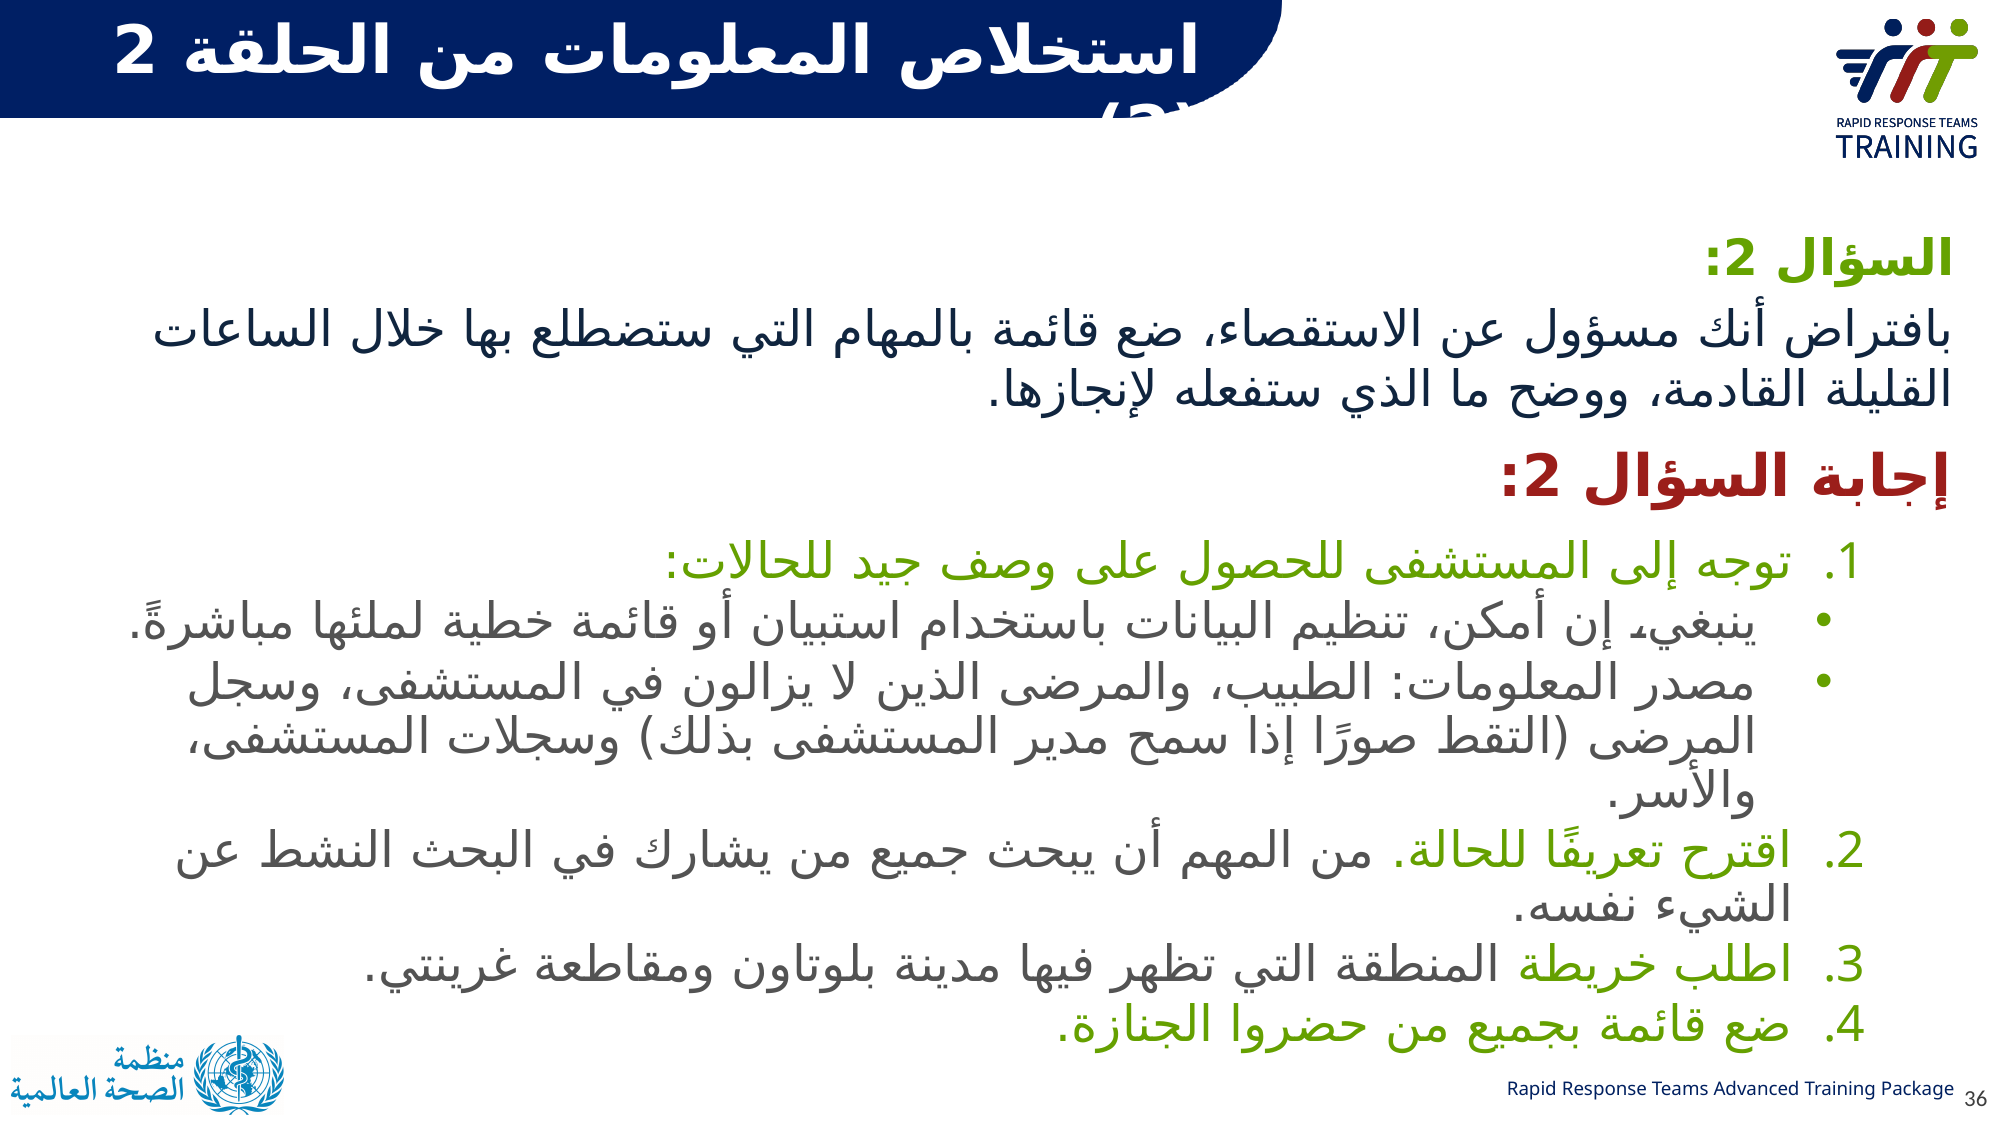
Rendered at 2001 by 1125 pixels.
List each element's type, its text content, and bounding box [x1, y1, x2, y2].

picture [241, 1050, 247, 1059]
list توجه إلى المستشفى للحصول على وصف جيد للحالات: ينبغي، إن أمكن، تنظيم البيانات باستخدام استبيان أو قائمة خطية لملئها مباشرةً. مصدر المعلومات: الطبيب، والمرضى الذين لا يزالون في المستشفى، وسجل المرضى (التقط صورًا إذا سمح مدير المستشفى بذلك) وسجلات المستشفى، والأسر. اقترح تعريفًا للحالة. من المهم أن يبحث جميع من يشارك في البحث النشط عن الشيء نفسه. اطلب خريطة المنطقة التي تظهر فيها مدينة بلوتاون ومقاطعة غرينتي. ضع قائمة بجميع من حضروا الجنازة. [55, 527, 1877, 1016]
picture [1210, 0, 1282, 118]
picture [1835, 19, 1978, 167]
text_box السؤال 2: بافتراض أنك مسؤول عن الاستقصاء، ضع قائمة بالمهام التي ستضطلع بها خلال الساعات القليلة القادمة، ووضح ما الذي ستفعله لإنجازها. [26, 209, 1970, 424]
text_box إجابة السؤال 2: [1463, 439, 1970, 517]
text_box استخلاص المعلومات من الحلقة 2 (2) [0, 0, 1210, 175]
picture [11, 1035, 284, 1115]
